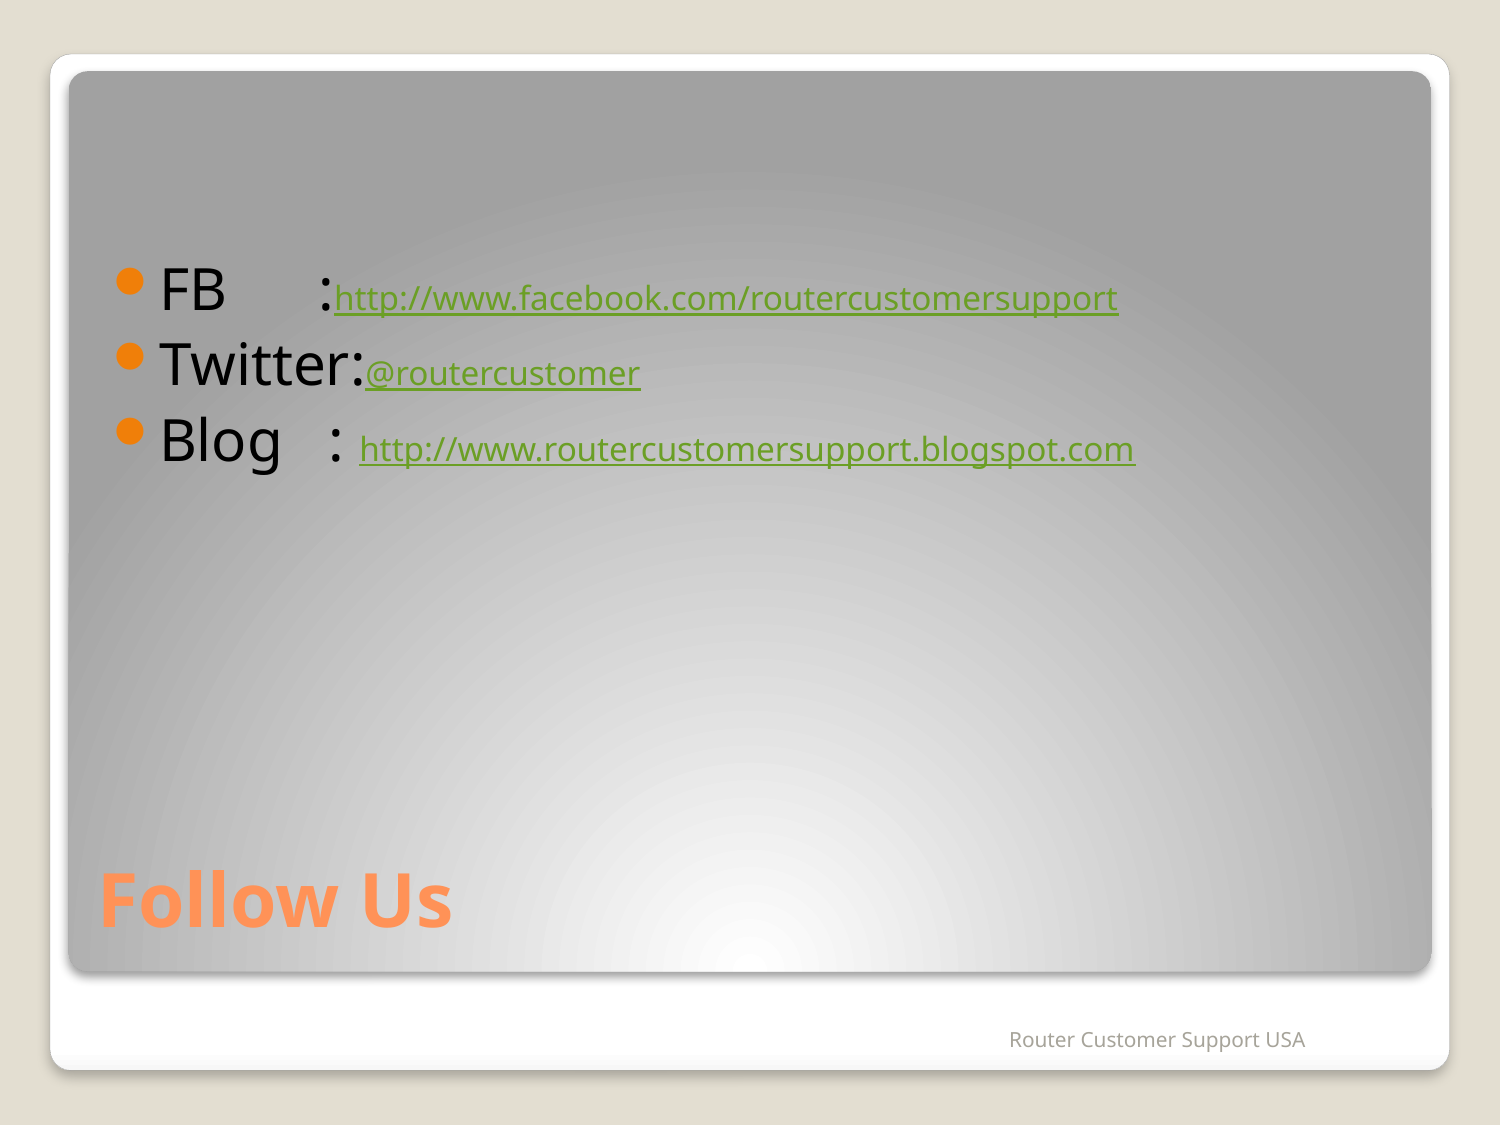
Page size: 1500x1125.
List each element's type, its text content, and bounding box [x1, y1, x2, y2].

list FB :http://www.facebook.com/routercustomersupport Twitter:@routercustomer Blog : http://www.routercustomersupport.blogspot.com [82, 86, 1425, 774]
footer Router Customer Support USA [994, 1002, 1370, 1063]
title Follow Us [82, 774, 1425, 950]
